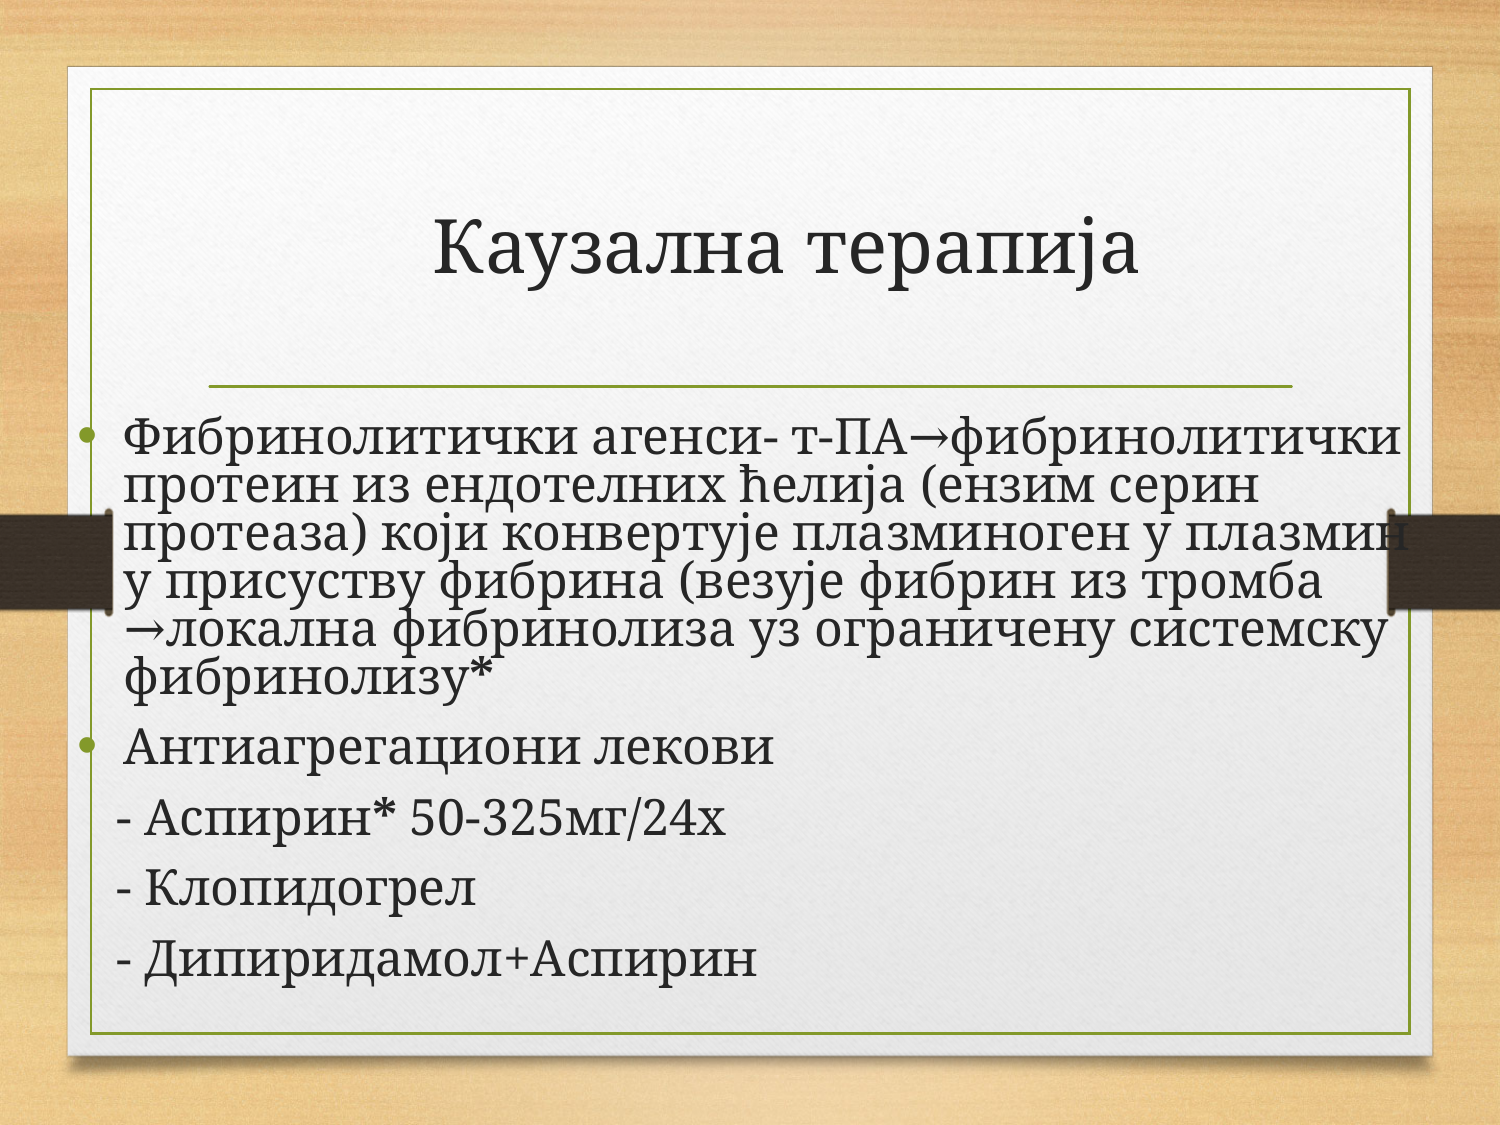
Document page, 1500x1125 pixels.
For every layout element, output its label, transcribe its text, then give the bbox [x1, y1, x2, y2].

title Каузална терапија [112, 184, 1463, 303]
picture [0, 0, 1500, 1125]
list Фибринолитички агенси- т-ПА→фибринолитички протеин из ендотелних ћелија (ензим серин протеаза) који конвертује плазминоген у плазмин у присуству фибрина (везује фибрин из тромба →локална фибринолиза уз ограничену системску фибринолизу* Антиагрегациони лекови - Аспирин* 50-325мг/24х - Клопидогрел - Дипиридамол+Аспирин [62, 408, 1438, 1125]
picture [92, 90, 1408, 408]
